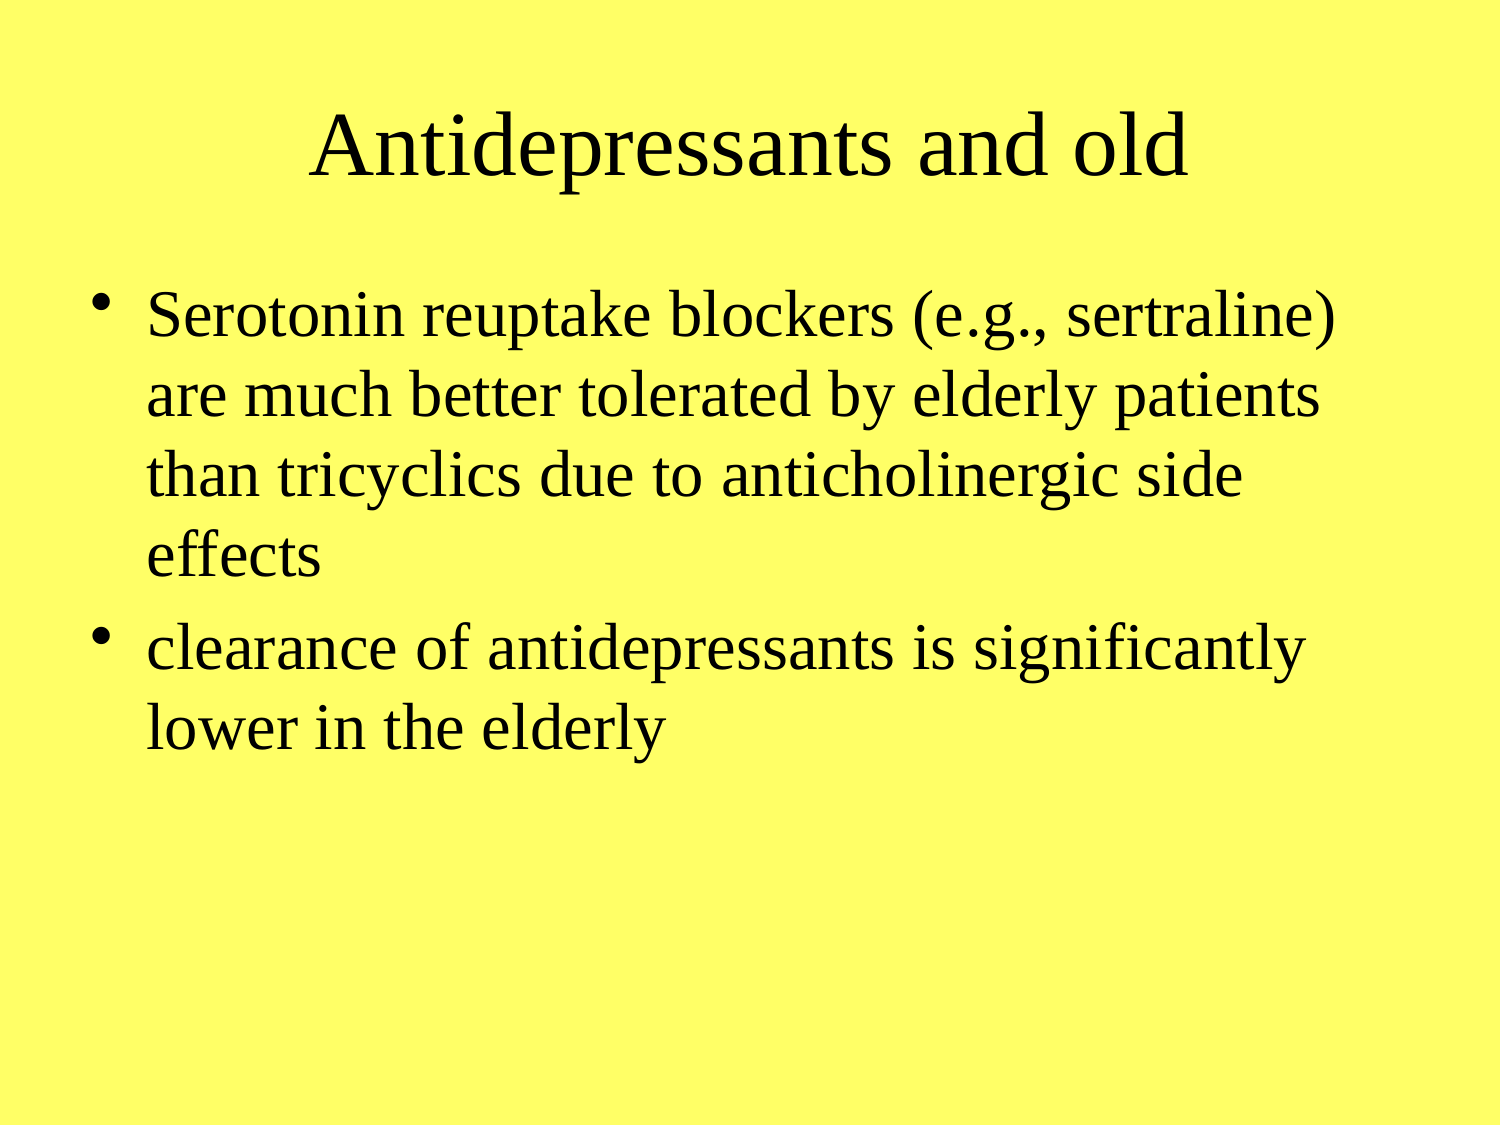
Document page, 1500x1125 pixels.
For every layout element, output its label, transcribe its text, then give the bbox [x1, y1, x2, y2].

title Antidepressants and old [75, 45, 1425, 233]
list Serotonin reuptake blockers (e.g., sertraline) are much better tolerated by elderly patients than tricyclics due to anticholinergic side effects clearance of antidepressants is significantly lower in the elderly [75, 262, 1425, 1005]
